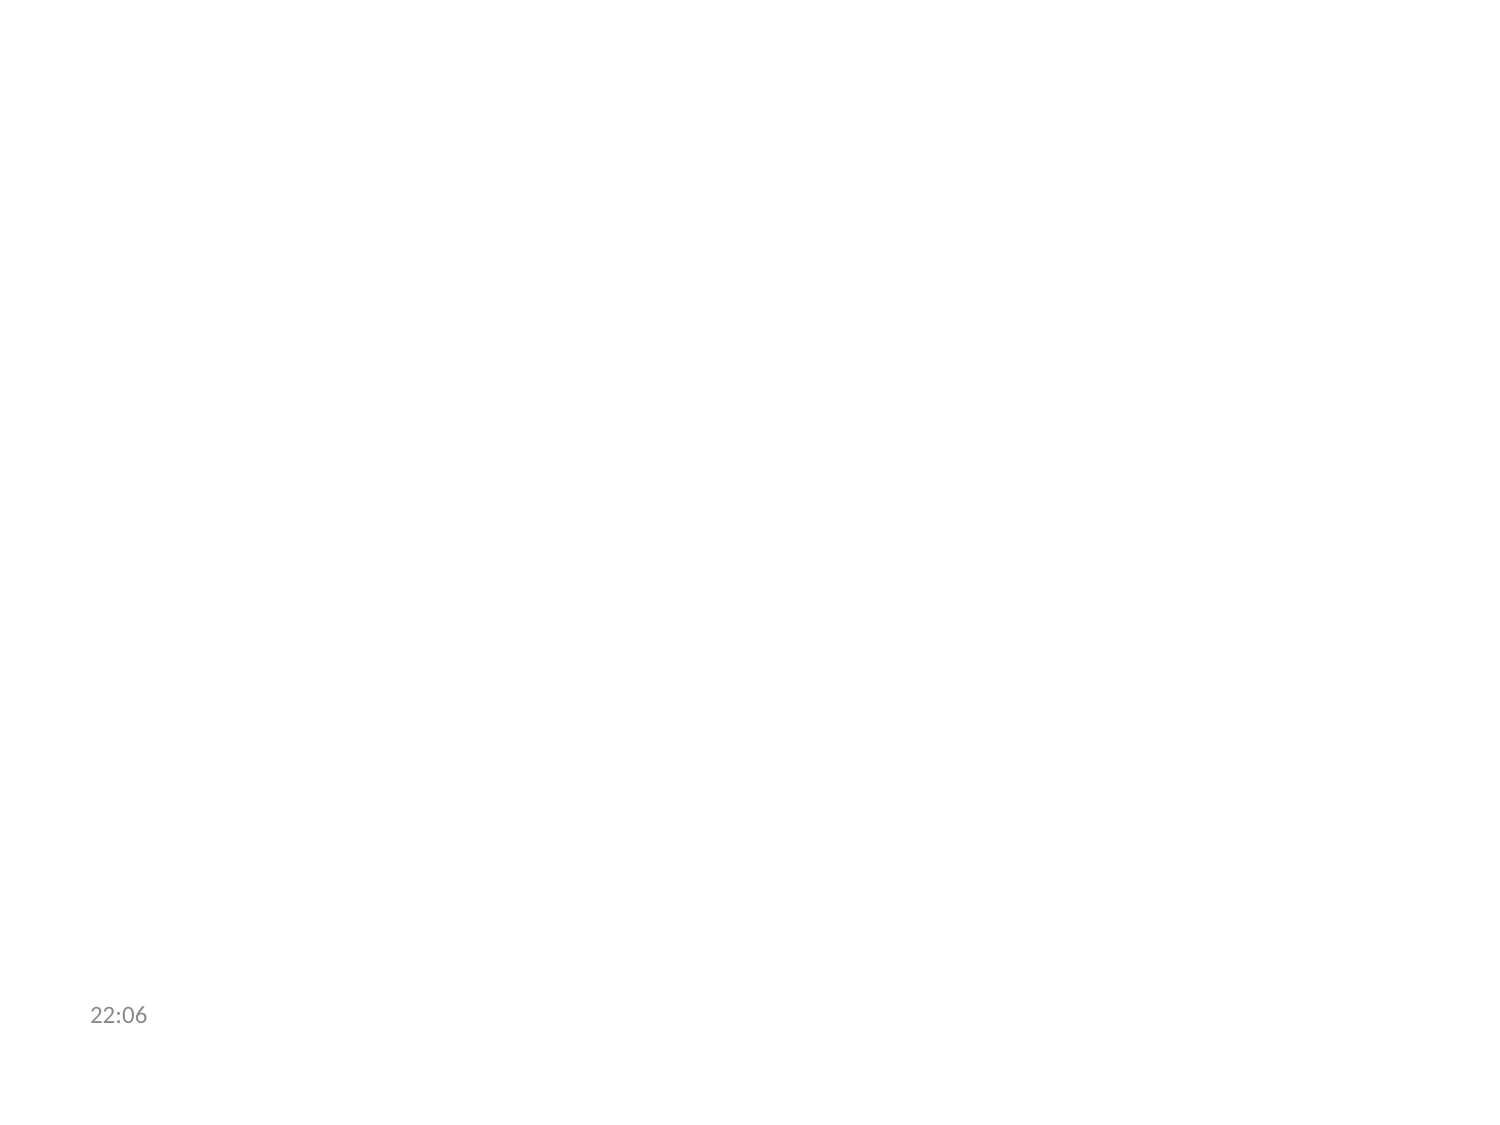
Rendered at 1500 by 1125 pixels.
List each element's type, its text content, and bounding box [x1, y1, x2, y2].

text_box 15:35 [75, 983, 425, 1044]
